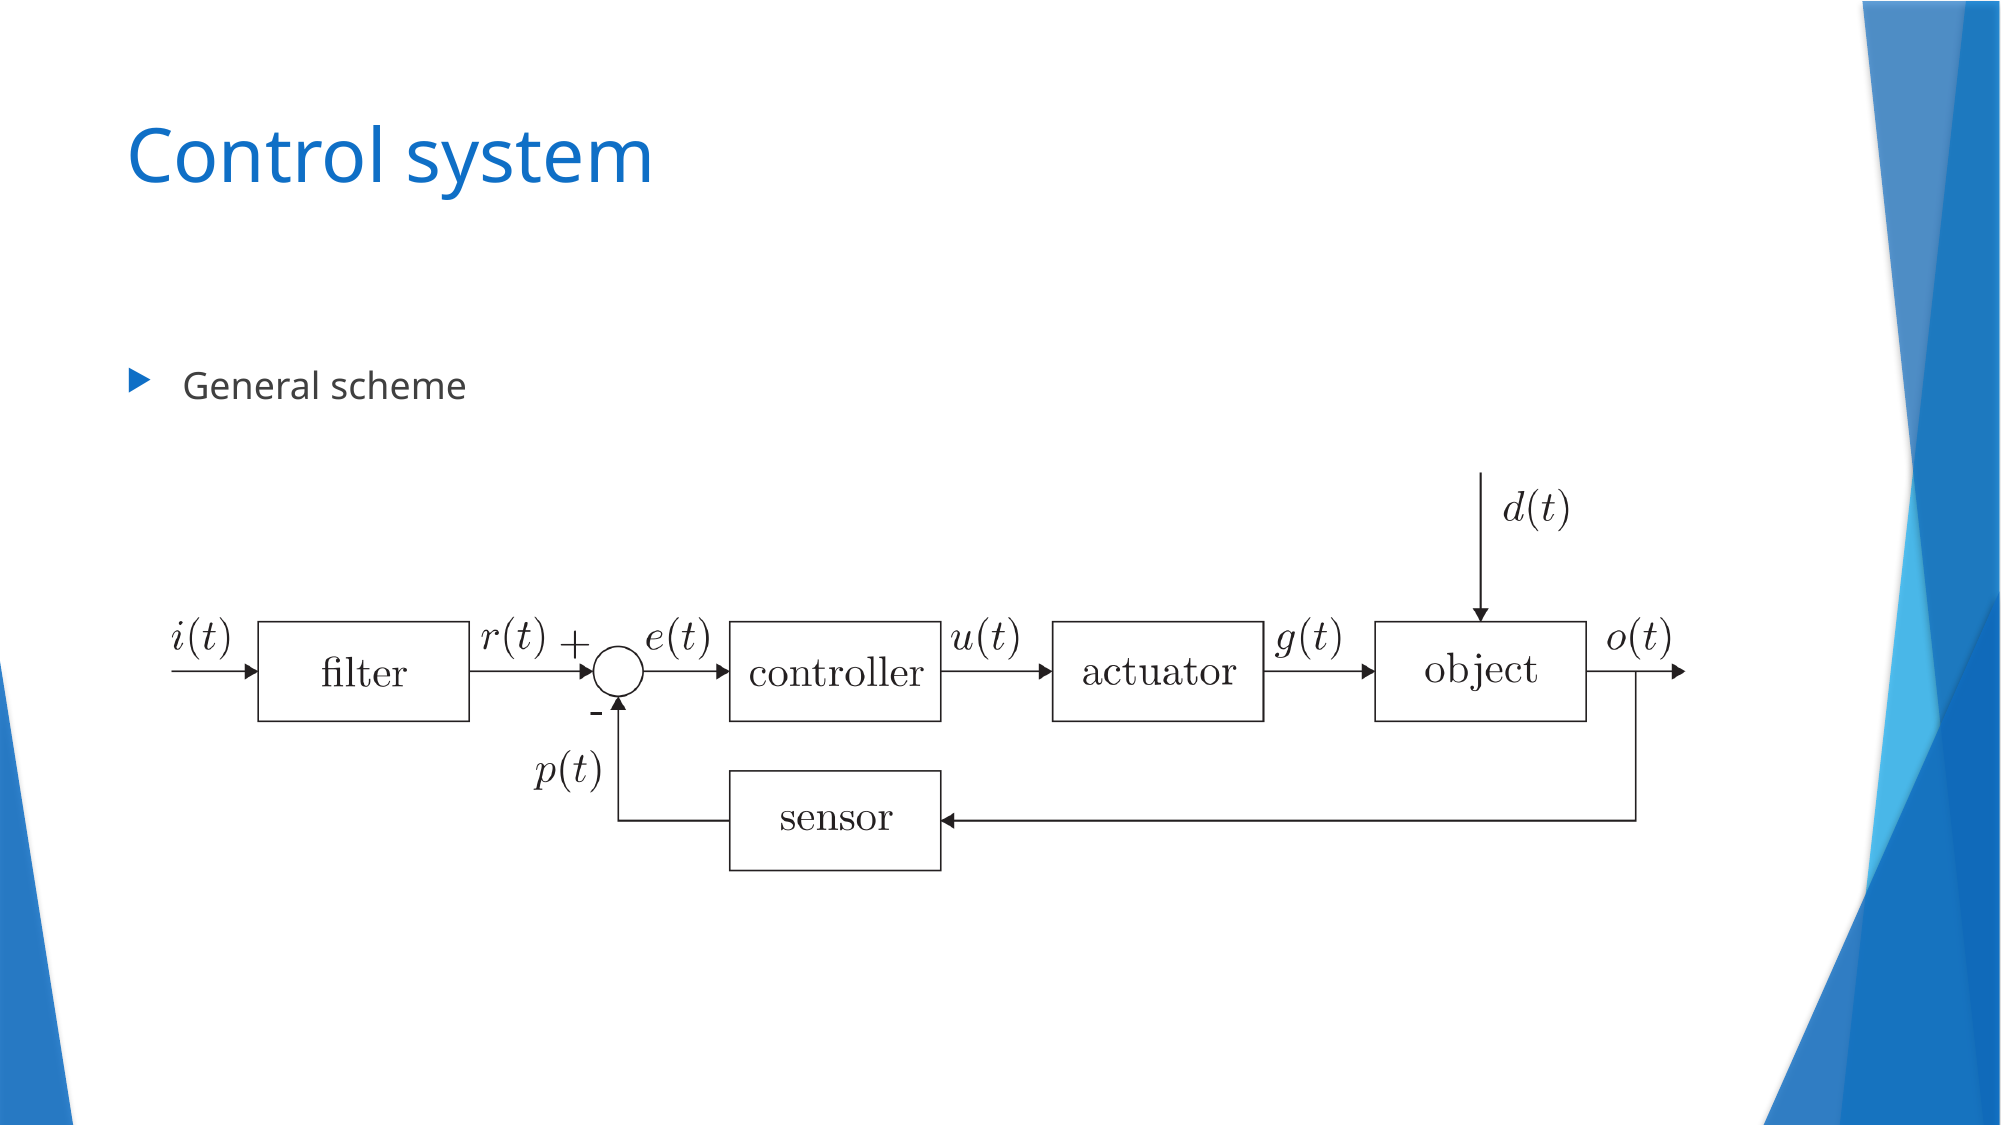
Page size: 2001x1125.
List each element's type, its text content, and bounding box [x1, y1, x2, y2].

list General scheme [111, 354, 1522, 992]
title Control system [111, 99, 1522, 317]
picture [157, 451, 1704, 898]
